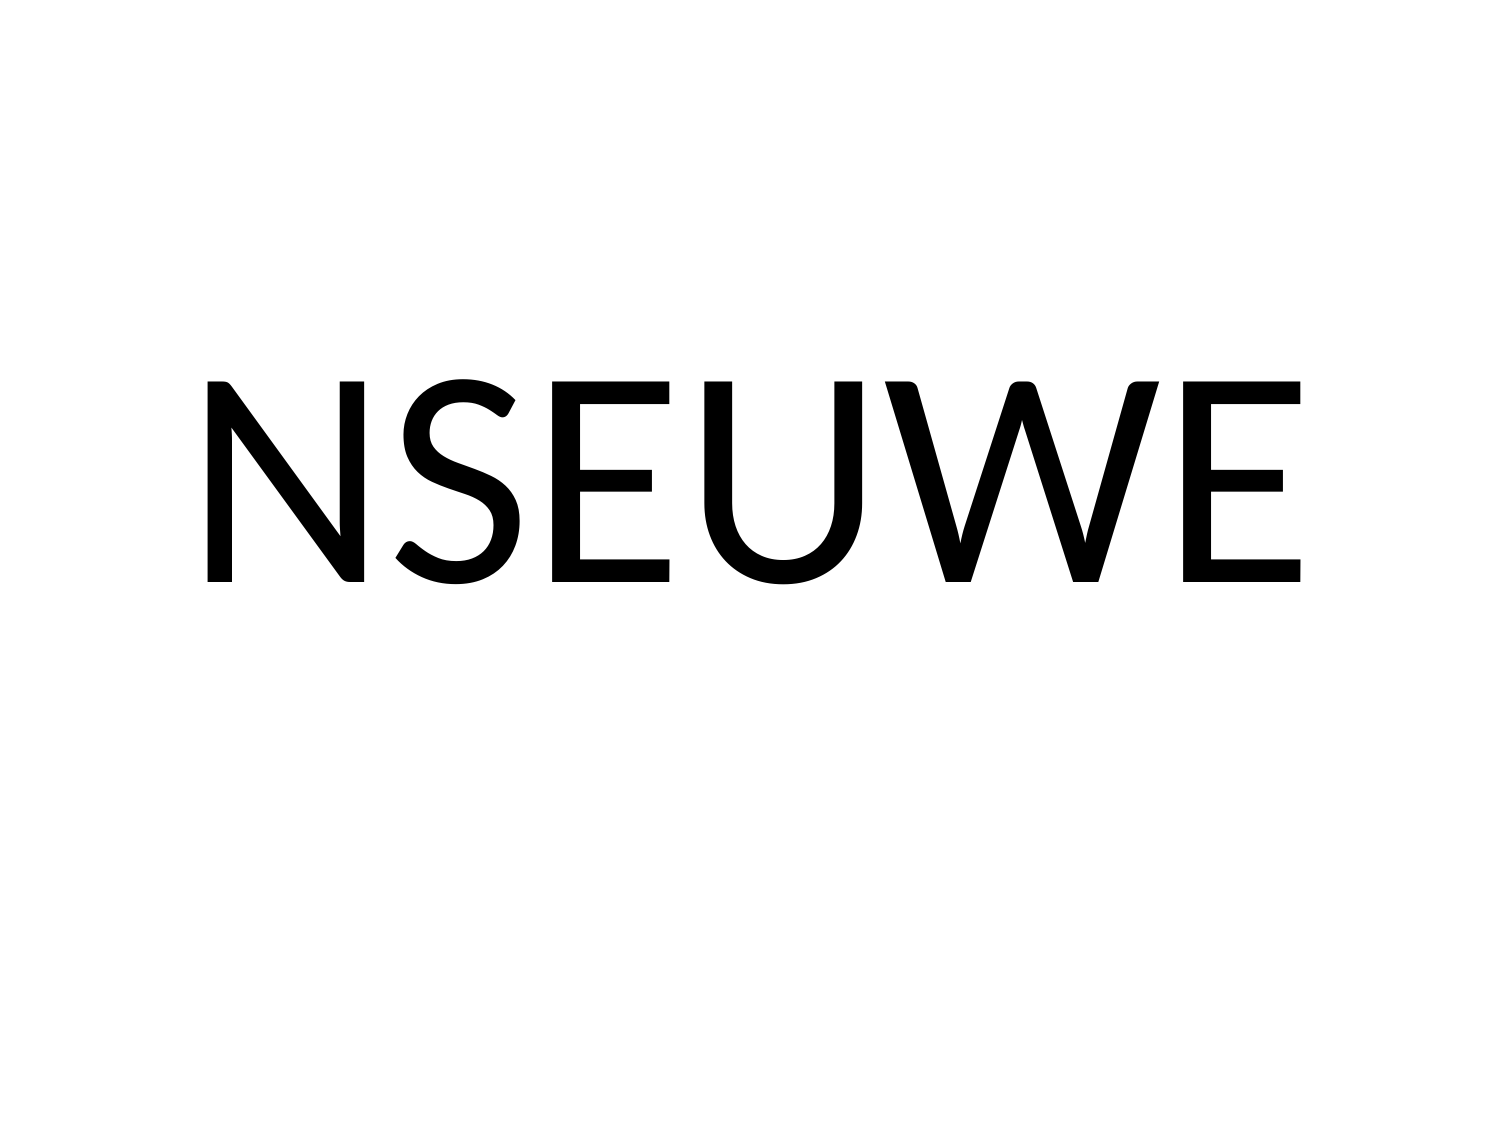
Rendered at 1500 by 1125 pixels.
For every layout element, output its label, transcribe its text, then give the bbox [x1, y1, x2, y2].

list NSEUWE [75, 262, 1425, 1005]
